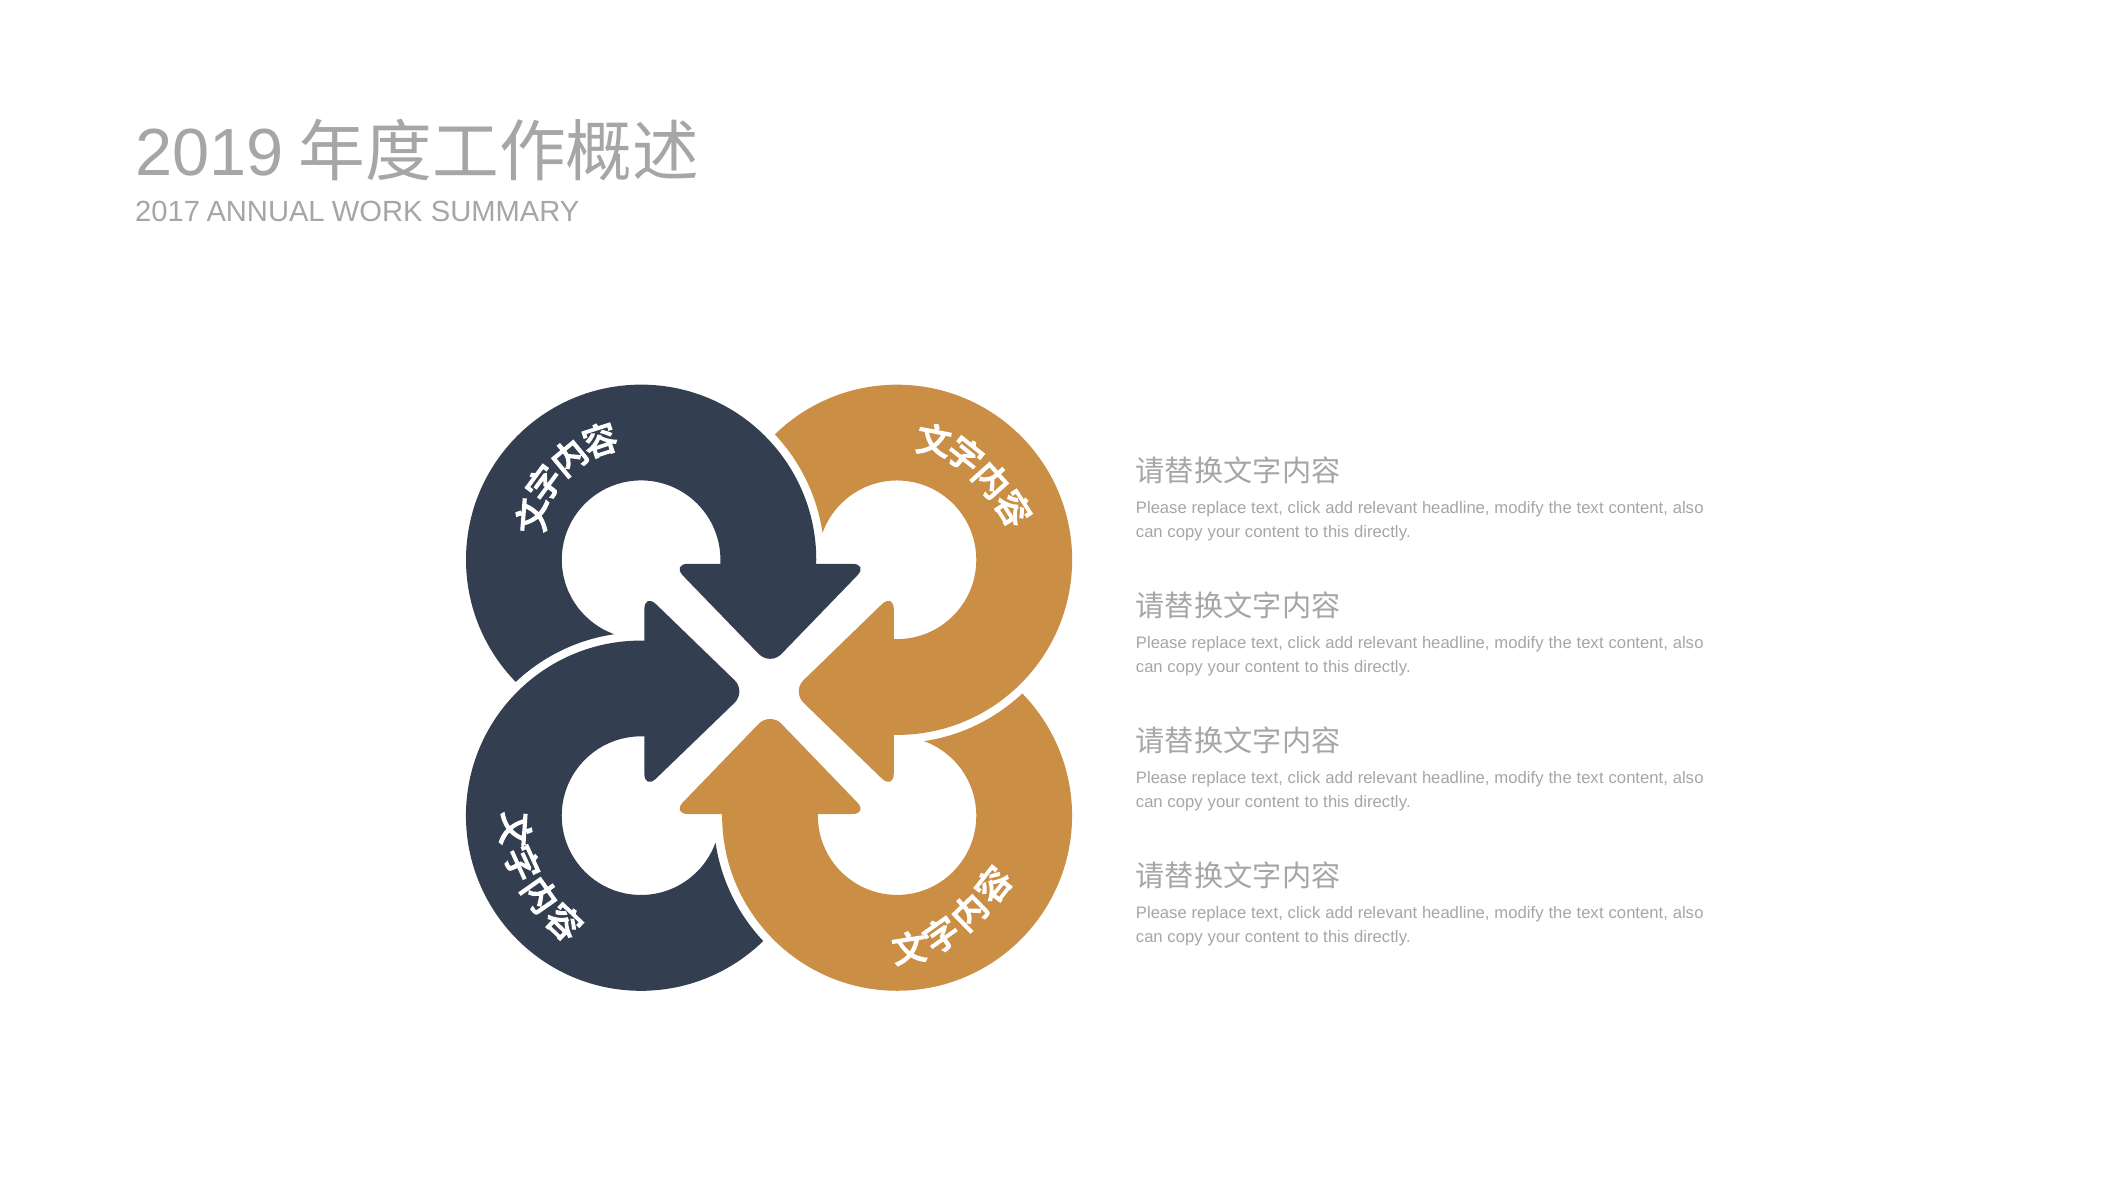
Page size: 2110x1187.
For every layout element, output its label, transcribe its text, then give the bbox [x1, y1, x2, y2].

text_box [1135, 715, 1728, 810]
text_box 2019年度工作概述 [135, 108, 783, 189]
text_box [465, 384, 1073, 991]
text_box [1135, 444, 1728, 539]
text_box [1135, 580, 1728, 674]
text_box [1135, 850, 1728, 945]
text_box 2017 ANNUAL WORK SUMMARY [135, 191, 596, 227]
